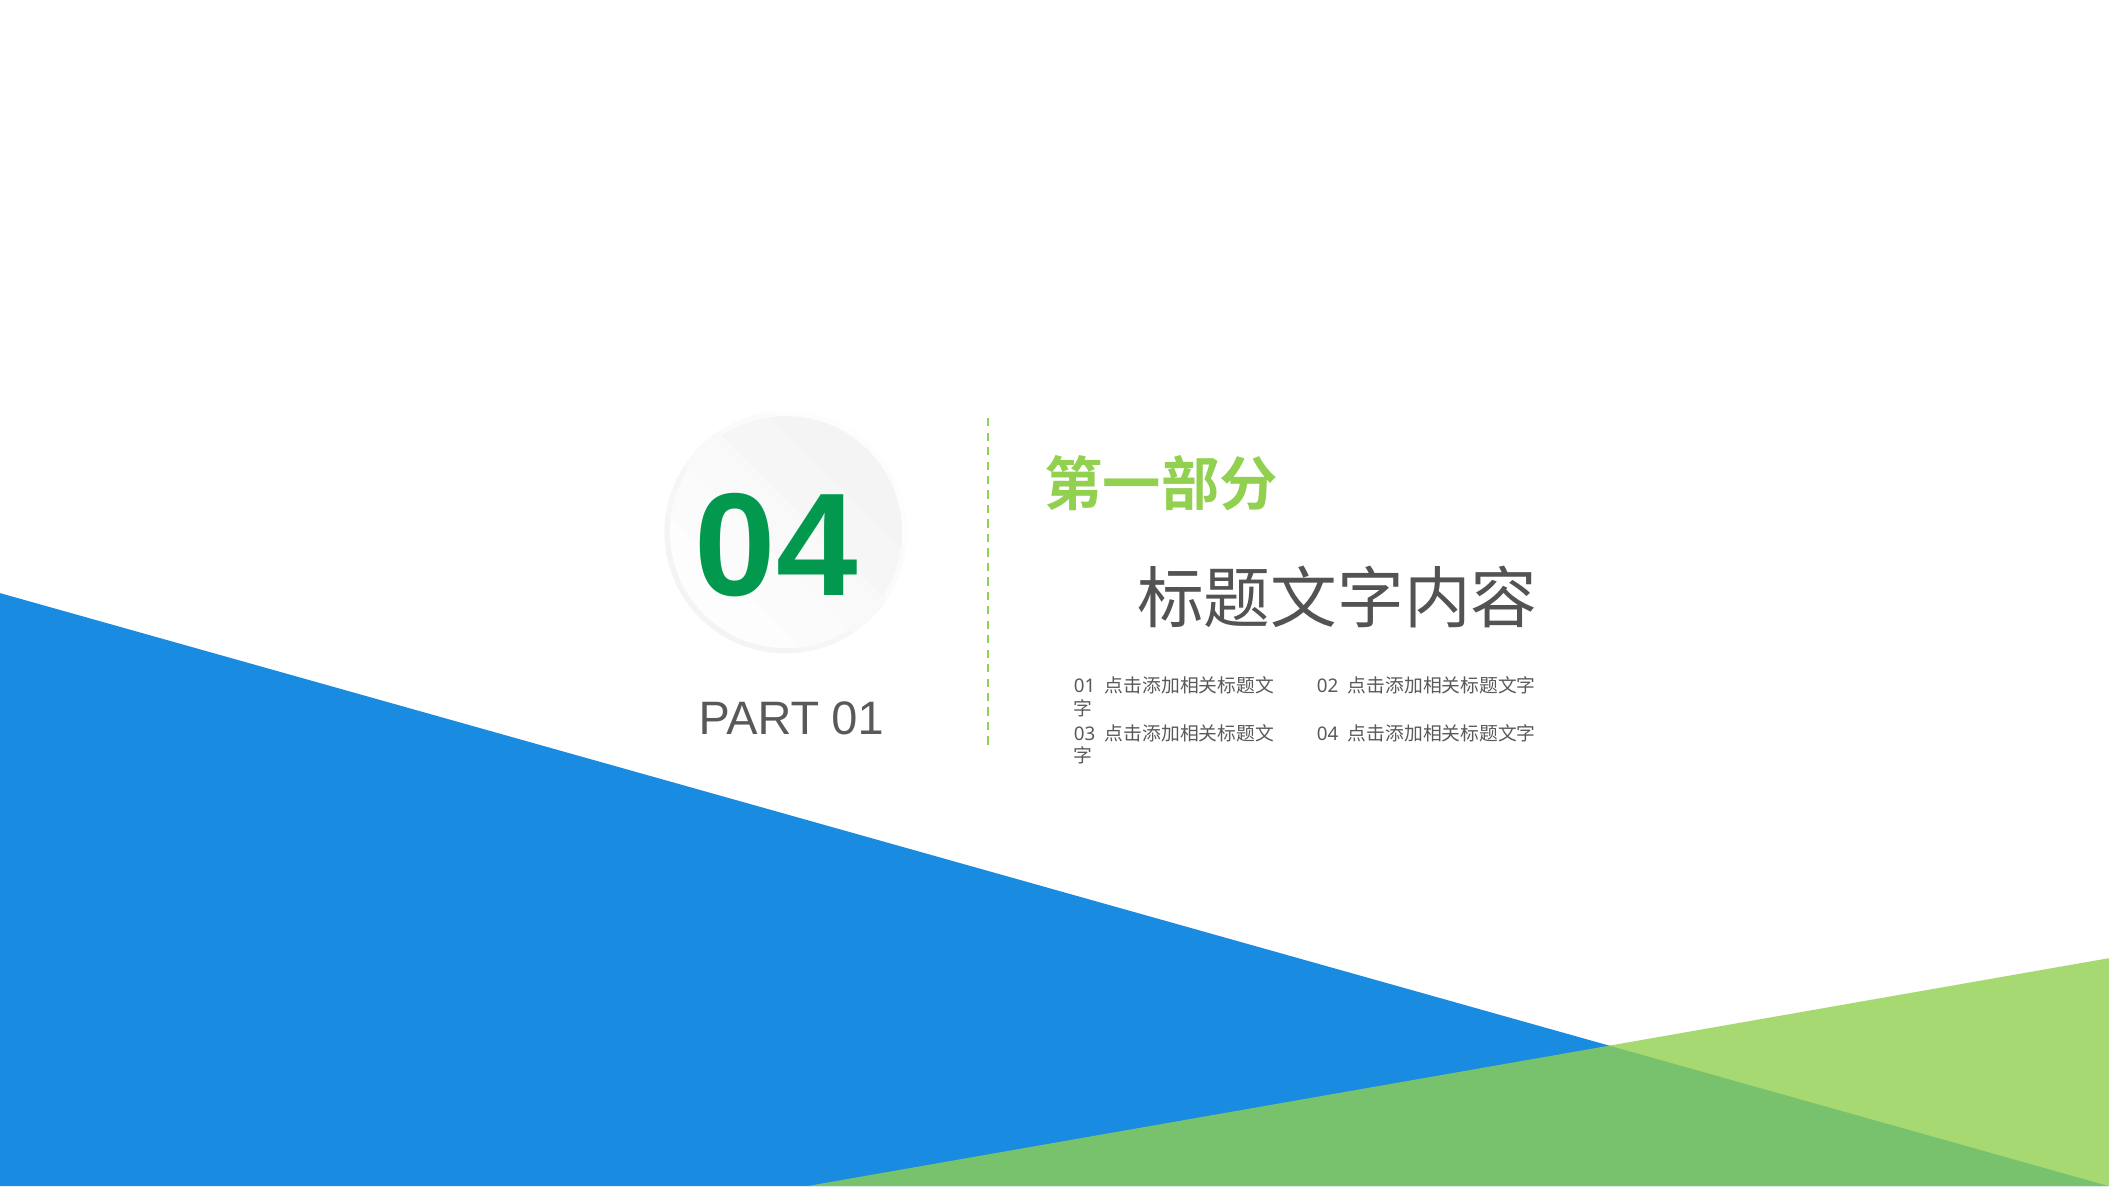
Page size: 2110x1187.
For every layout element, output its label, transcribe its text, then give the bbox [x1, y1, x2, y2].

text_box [664, 410, 907, 654]
text_box PART 01 [698, 687, 907, 745]
text_box [0, 592, 1608, 1187]
text_box [806, 956, 2110, 1187]
text_box 第一部分 标题文字内容 [1010, 439, 1568, 651]
text_box 02 点击添加相关标题文字 [1302, 666, 1560, 704]
text_box 04 点击添加相关标题文字 [1302, 714, 1560, 751]
text_box 03 点击添加相关标题文字 [1060, 714, 1306, 774]
text_box 01 点击添加相关标题文字 [1060, 666, 1306, 714]
